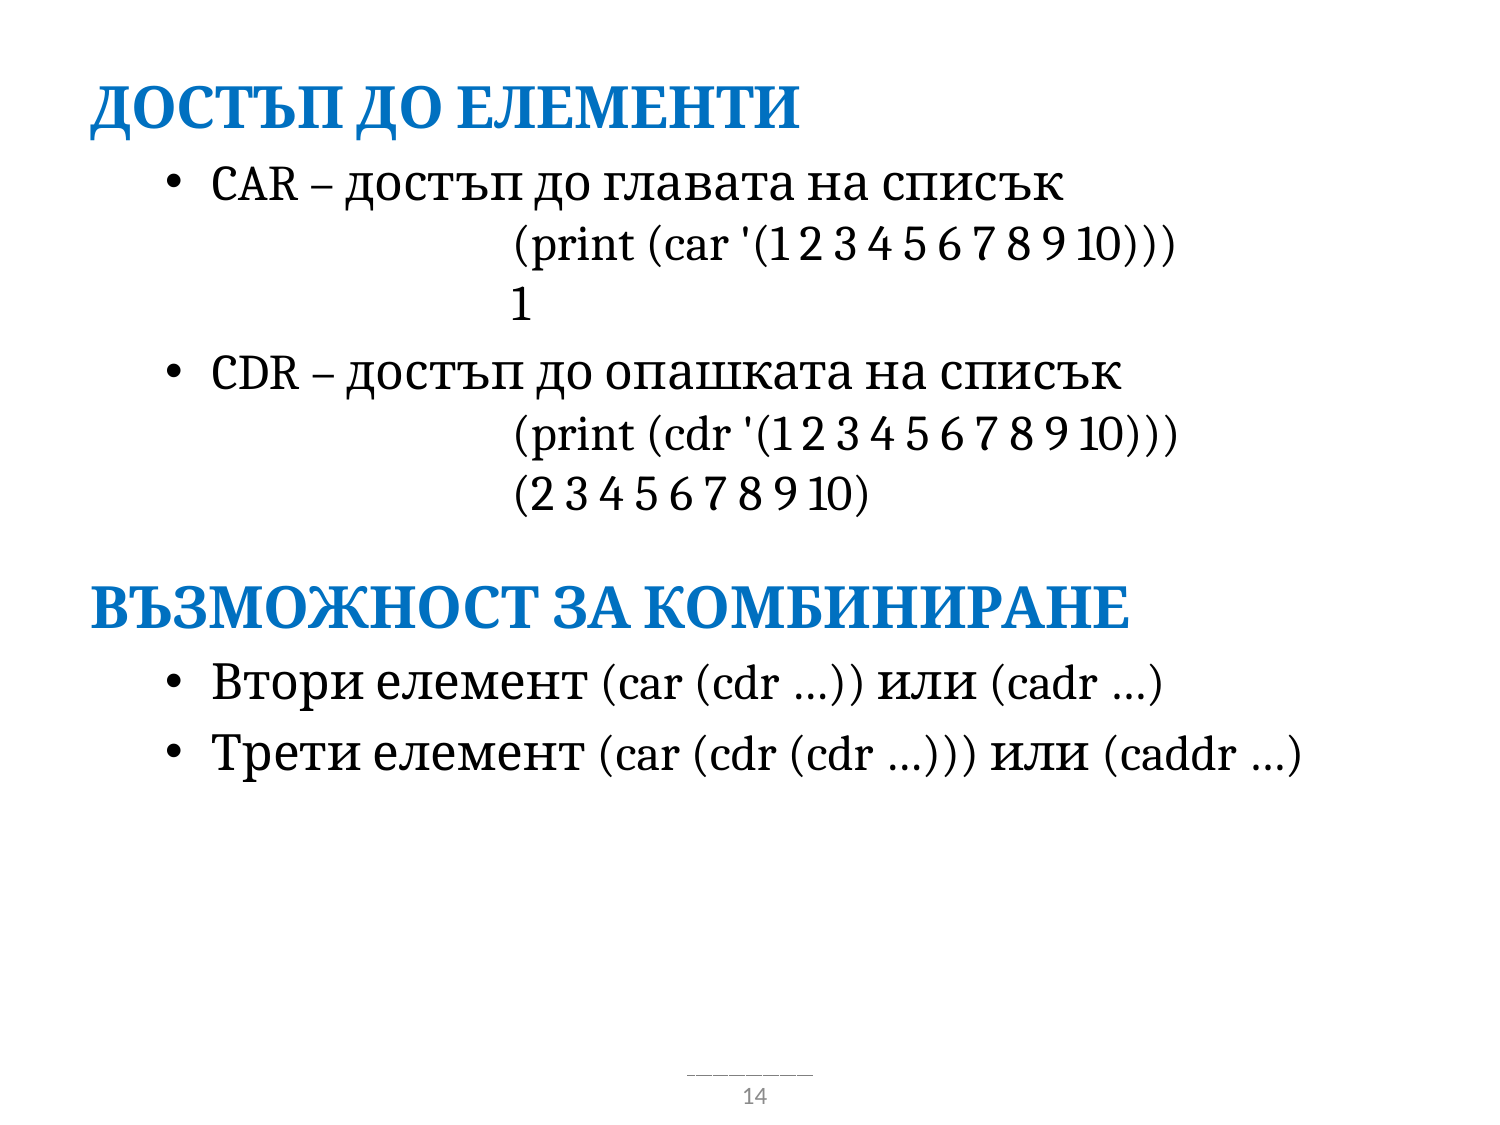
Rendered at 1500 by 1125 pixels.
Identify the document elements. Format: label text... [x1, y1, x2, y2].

list Достъп до елементи CAR – достъп до главата на списък (print (car '(1 2 3 4 5 6 7 8 9 10))) 1 CDR – достъп до опашката на списък (print (cdr '(1 2 3 4 5 6 7 8 9 10))) (2 3 4 5 6 7 8 9 10) Възможност за комбиниране Втори елемент (car (cdr …)) или (cadr …) Трети елемент (car (cdr (cdr …))) или (caddr …) [75, 62, 1450, 1063]
slide_number 14 [579, 1065, 930, 1125]
